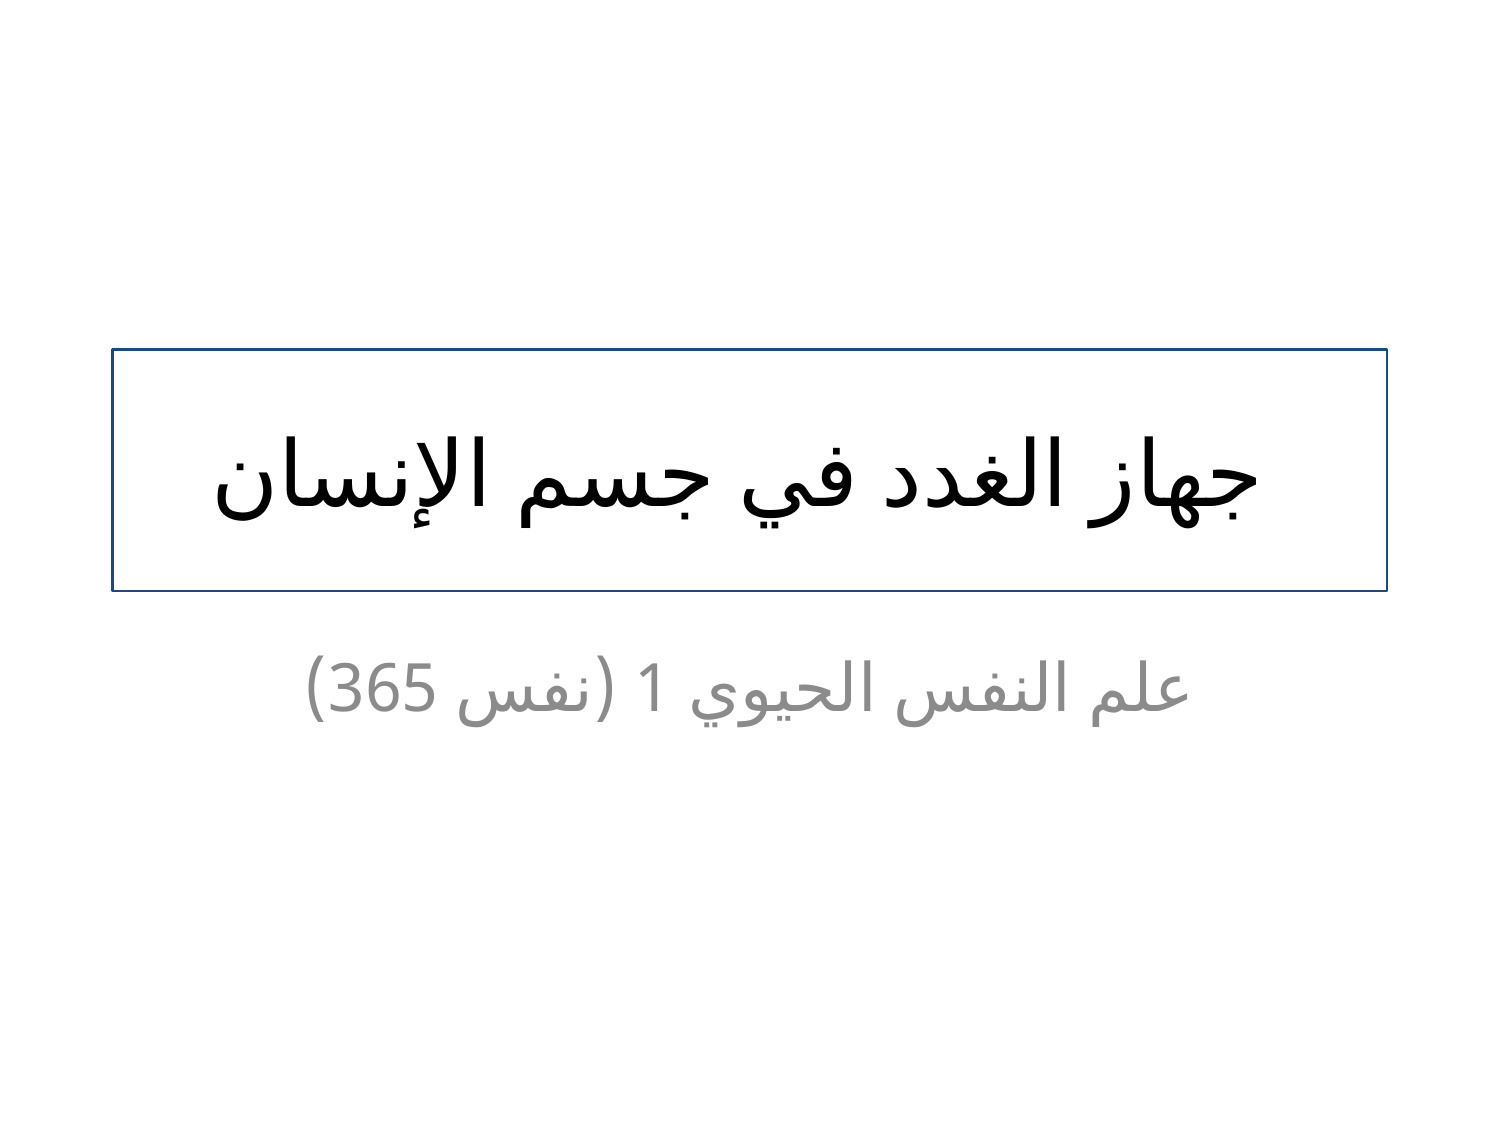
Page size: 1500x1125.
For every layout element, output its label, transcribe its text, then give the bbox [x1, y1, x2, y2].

title جهاز الغدد في جسم الإنسان [112, 349, 1388, 591]
subtitle علم النفس الحيوي 1 (نفس 365) [225, 637, 1275, 925]
